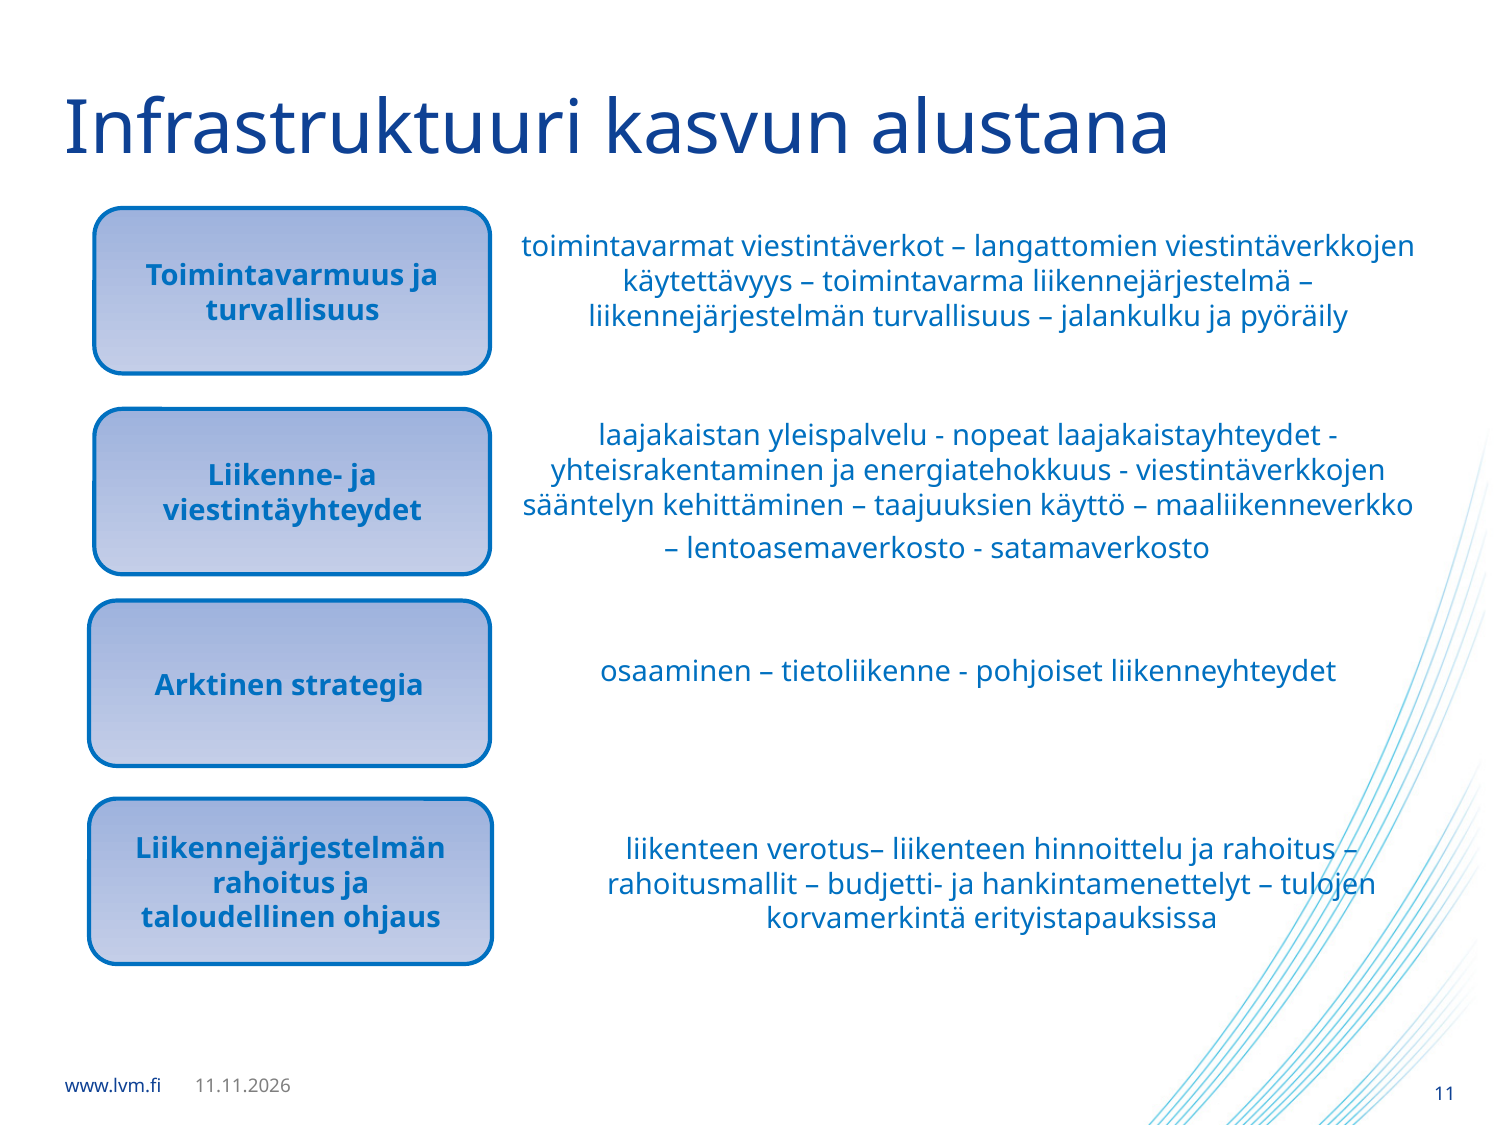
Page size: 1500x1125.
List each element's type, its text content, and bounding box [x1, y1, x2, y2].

text_box [419, 397, 1459, 601]
text_box liikenteen verotus– liikenteen hinnoittelu ja rahoitus – rahoitusmallit – budjetti- ja hankintamenettelyt – tulojen korvamerkintä erityistapauksissa [525, 822, 1459, 964]
text_box Liikennejärjestelmän rahoitus ja taloudellinen ohjaus [89, 798, 493, 965]
slide_number 11 [1316, 1073, 1471, 1119]
text_box Arktinen strategia [88, 600, 491, 766]
text_box Toimintavarmuus ja turvallisuus [94, 207, 491, 374]
text_box toimintavarmat viestintäverkot – langattomien viestintäverkkojen käytettävyys – toimintavarma liikennejärjestelmä – liikennejärjestelmän turvallisuus – jalankulku ja pyöräily [501, 219, 1436, 387]
title Infrastruktuuri kasvun alustana [64, 53, 1415, 195]
text_box osaaminen – tietoliikenne - pohjoiset liikenneyhteydet [501, 645, 1436, 716]
picture [1069, 395, 1494, 1125]
text_box Liikenne- ja viestintäyhteydet [94, 408, 491, 575]
text_box laajakaistan yleispalvelu - nopeat laajakaistayhteydet - yhteisrakentaminen ja energiatehokkuus - viestintäverkkojen sääntelyn kehittäminen – taajuuksien käyttö – maaliikenneverkko – lentoasemaverkosto - satamaverkosto [501, 408, 1436, 573]
